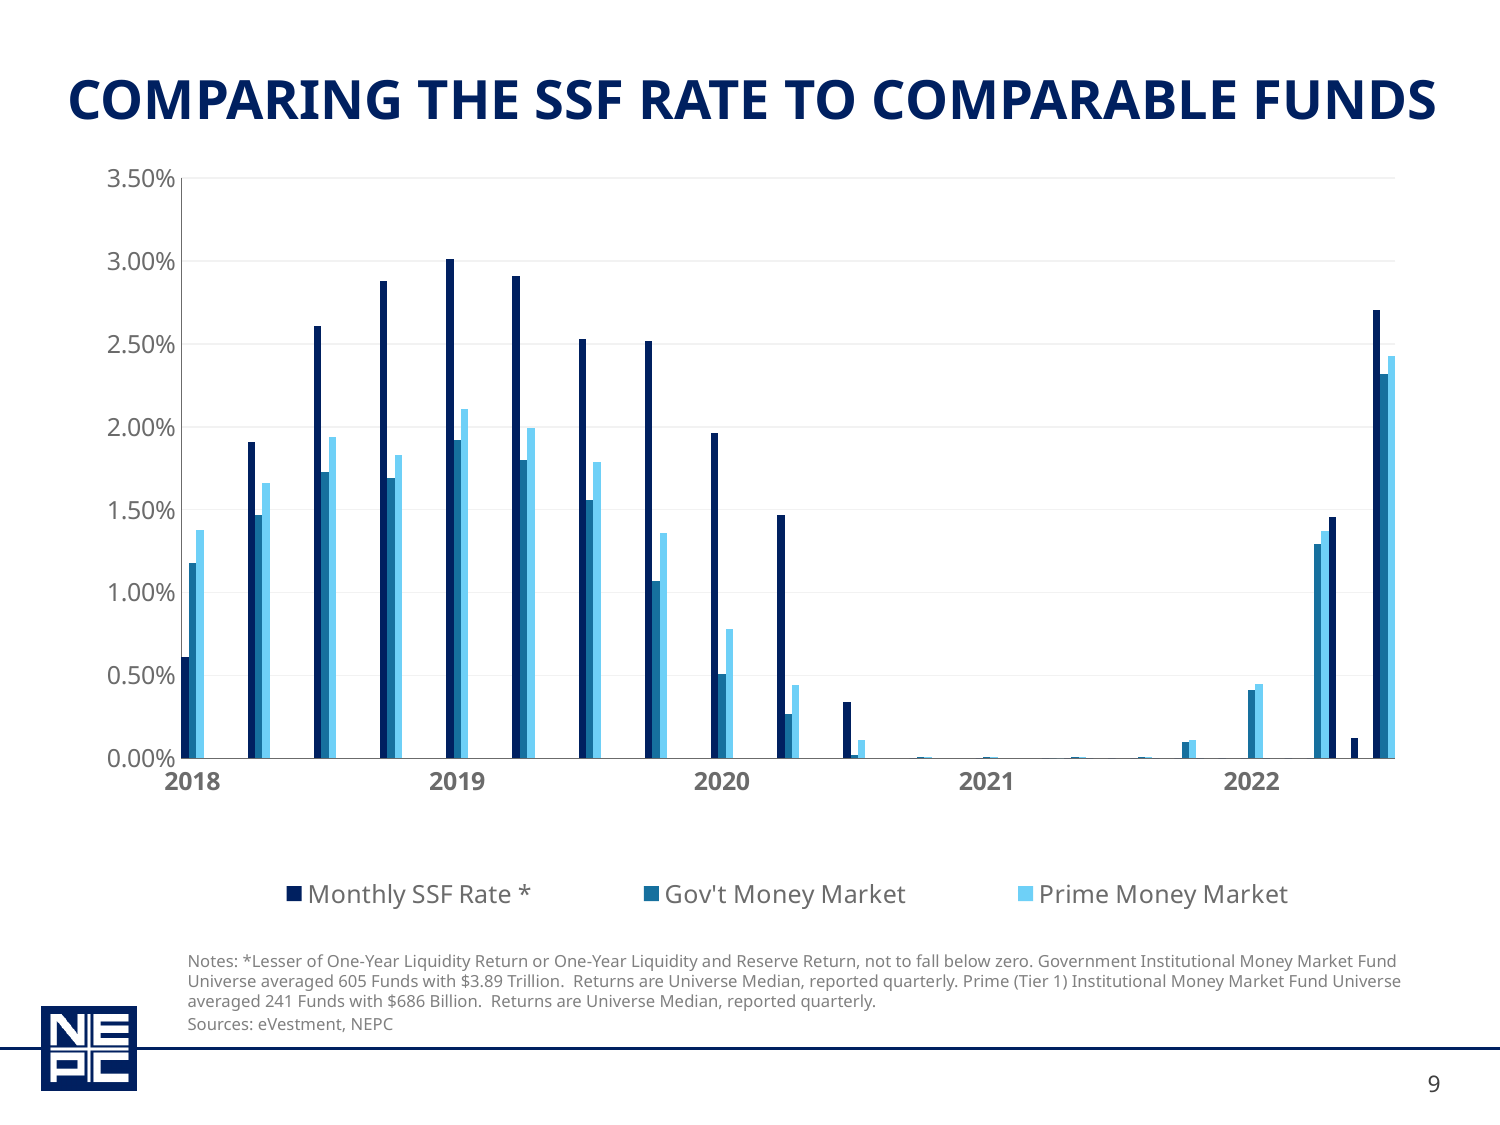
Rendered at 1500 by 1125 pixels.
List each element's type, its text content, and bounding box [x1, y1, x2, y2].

title Comparing the SSF Rate to Comparable Funds [67, 7, 1500, 131]
picture [41, 1006, 137, 1091]
list Notes: *Lesser of One-Year Liquidity Return or One-Year Liquidity and Reserve Return, not to fall below zero. Government Institutional Money Market Fund Universe averaged 605 Funds with $3.89 Trillion. Returns are Universe Median, reported quarterly. Prime (Tier 1) Institutional Money Market Fund Universe averaged 241 Funds with $686 Billion. Returns are Universe Median, reported quarterly. Sources: eVestment, NEPC [187, 963, 1413, 1034]
slide_number 9 [1321, 1073, 1456, 1109]
chart [87, 142, 1413, 924]
